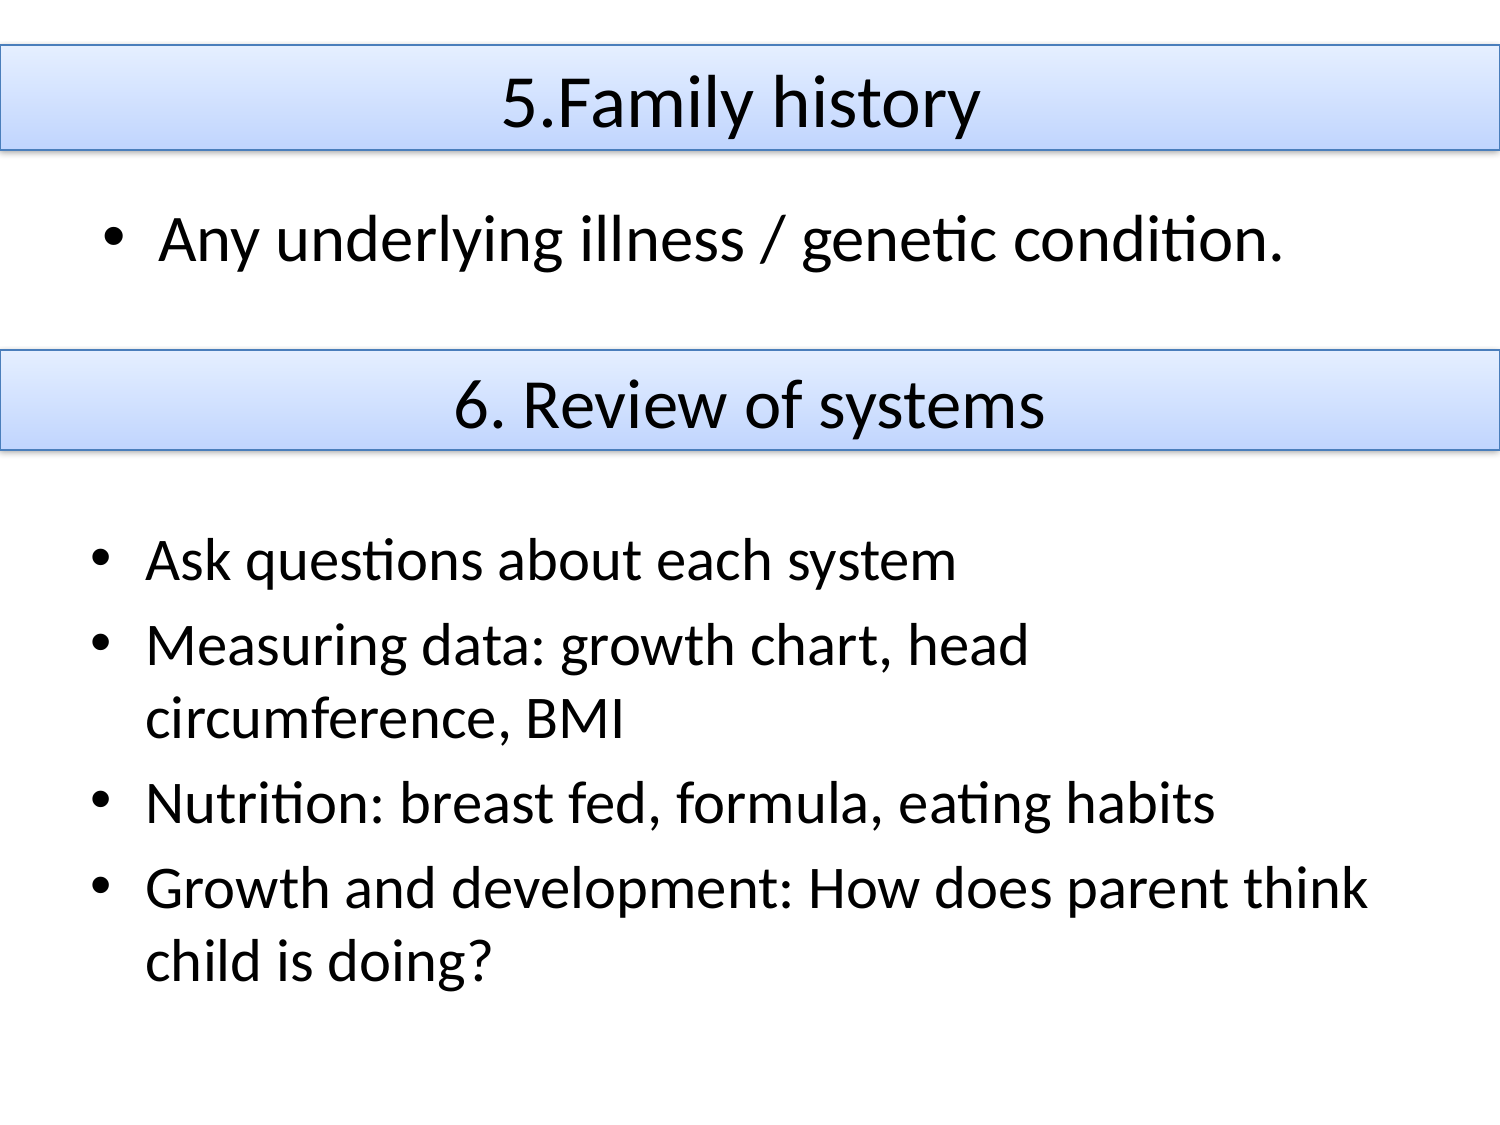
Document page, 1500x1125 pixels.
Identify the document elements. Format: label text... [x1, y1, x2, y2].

text_box Any underlying illness / genetic condition. [87, 187, 1438, 288]
list Ask questions about each system Measuring data: growth chart, head circumference, BMI Nutrition: breast fed, formula, eating habits Growth and development: How does parent think child is doing? [75, 512, 1425, 1005]
text_box 5.Family history [0, 44, 1500, 151]
title 6. Review of systems [0, 349, 1500, 451]
